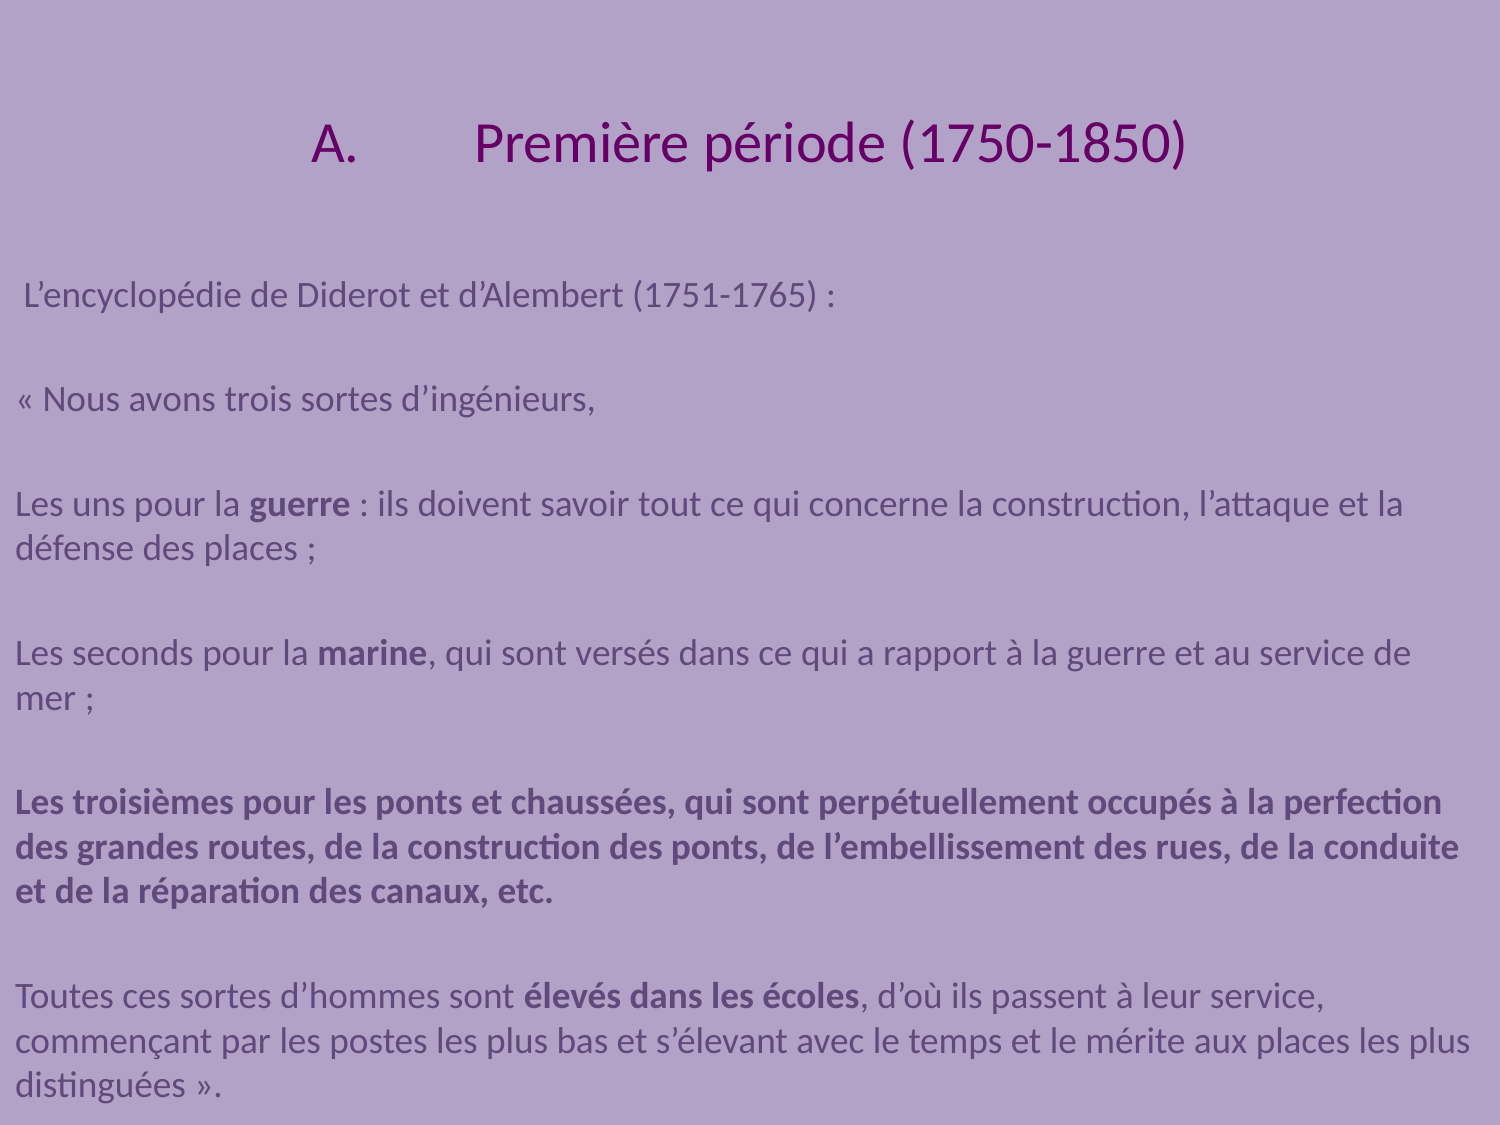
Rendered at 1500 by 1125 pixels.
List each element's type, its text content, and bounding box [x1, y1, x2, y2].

title A. Première période (1750-1850) [75, 45, 1425, 233]
list L’encyclopédie de Diderot et d’Alembert (1751-1765) : « Nous avons trois sortes d’ingénieurs, Les uns pour la guerre : ils doivent savoir tout ce qui concerne la construction, l’attaque et la défense des places ; Les seconds pour la marine, qui sont versés dans ce qui a rapport à la guerre et au service de mer ; Les troisièmes pour les ponts et chaussées, qui sont perpétuellement occupés à la perfection des grandes routes, de la construction des ponts, de l’embellissement des rues, de la conduite et de la réparation des canaux, etc. Toutes ces sortes d’hommes sont élevés dans les écoles, d’où ils passent à leur service, commençant par les postes les plus bas et s’élevant avec le temps et le mérite aux places les plus distinguées ». [0, 262, 1500, 1125]
